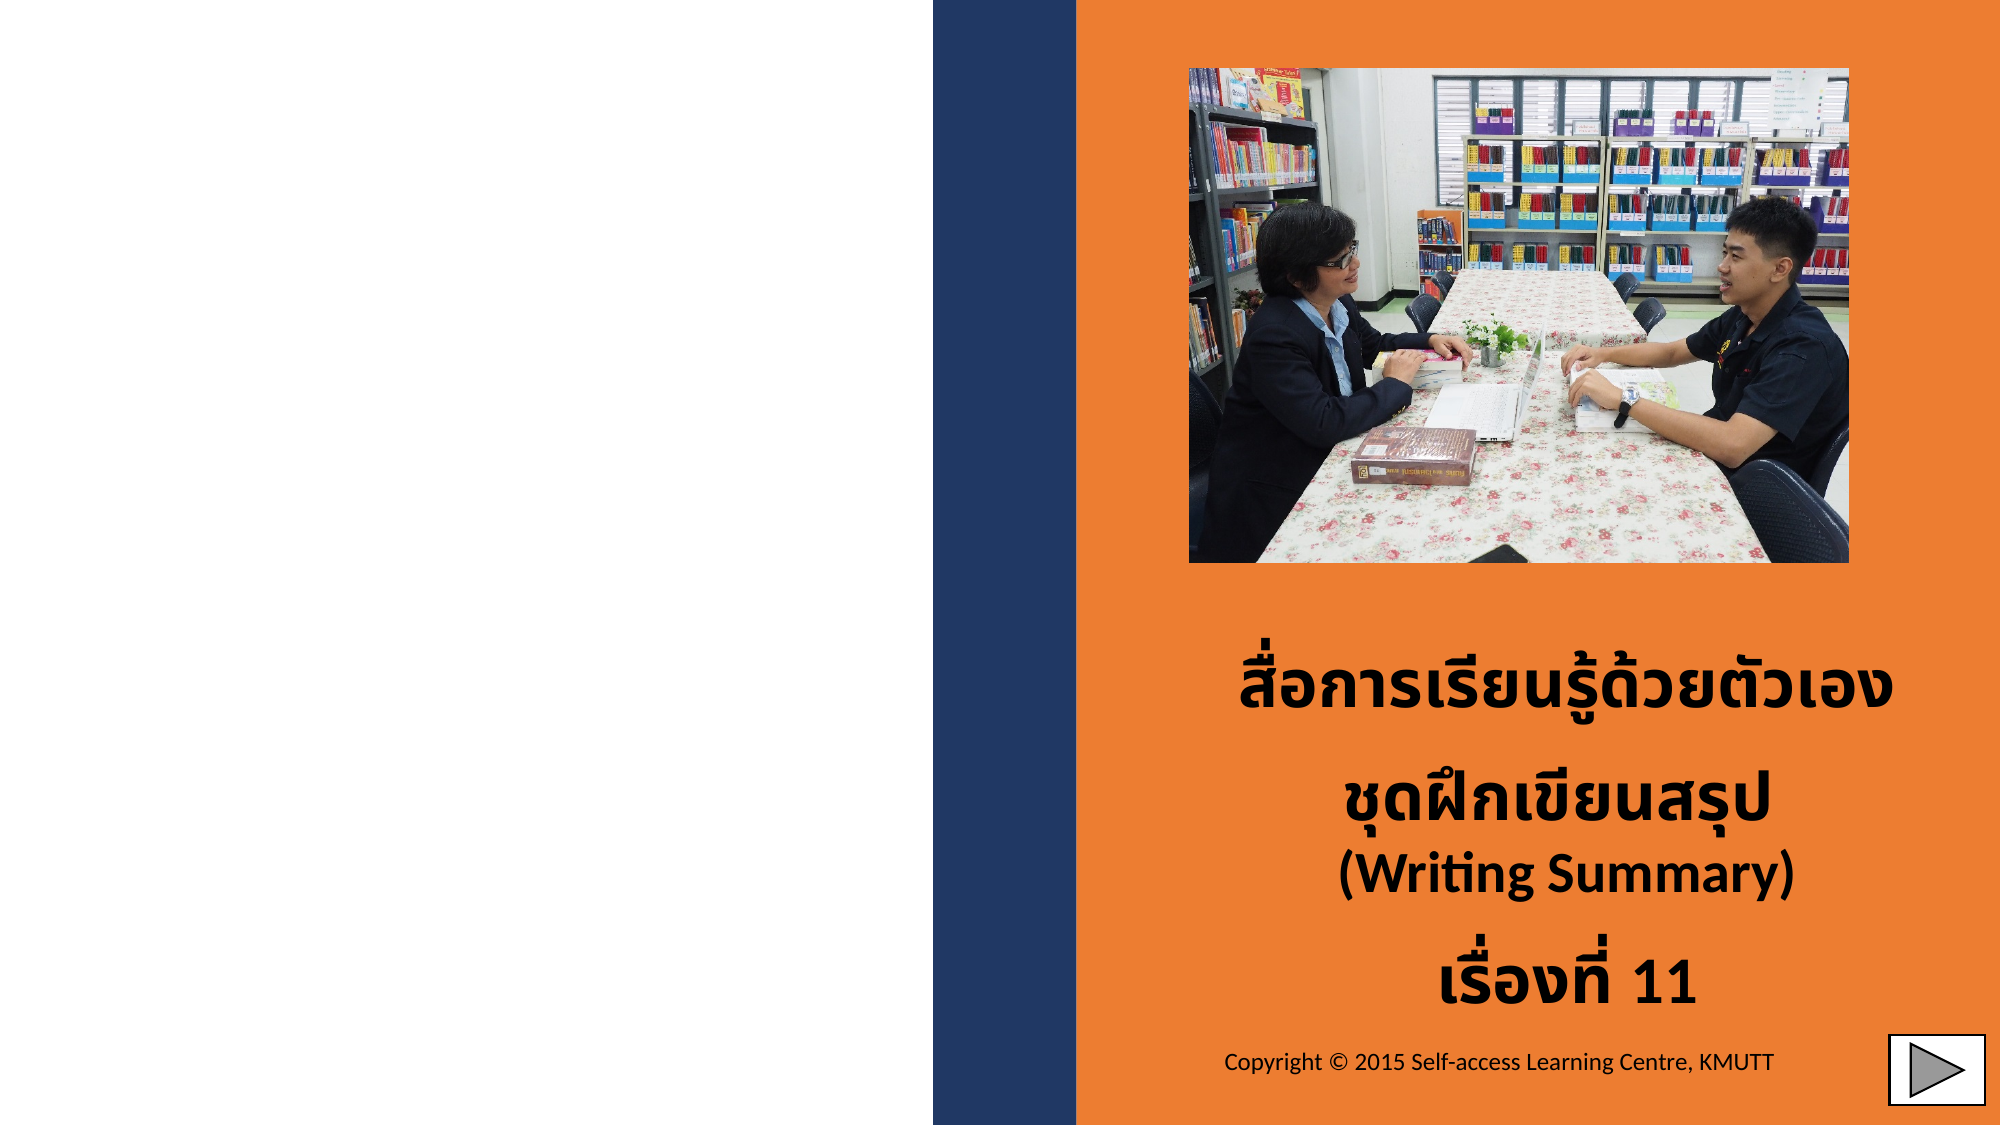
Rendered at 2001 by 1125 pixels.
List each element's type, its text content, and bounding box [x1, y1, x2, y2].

text_box สื่อการเรียนรู้ด้วยตัวเอง ชุดฝึกเขียนสรุป (Writing Summary) เรื่องที่ 11 [1203, 632, 1931, 1026]
text_box [1077, 0, 2000, 1125]
text_box [932, 0, 1077, 1125]
text_box Copyright © 2015 Self-access Learning Centre, KMUTT [1207, 1036, 1849, 1084]
text_box [1888, 1034, 1986, 1106]
picture [1189, 68, 1849, 563]
